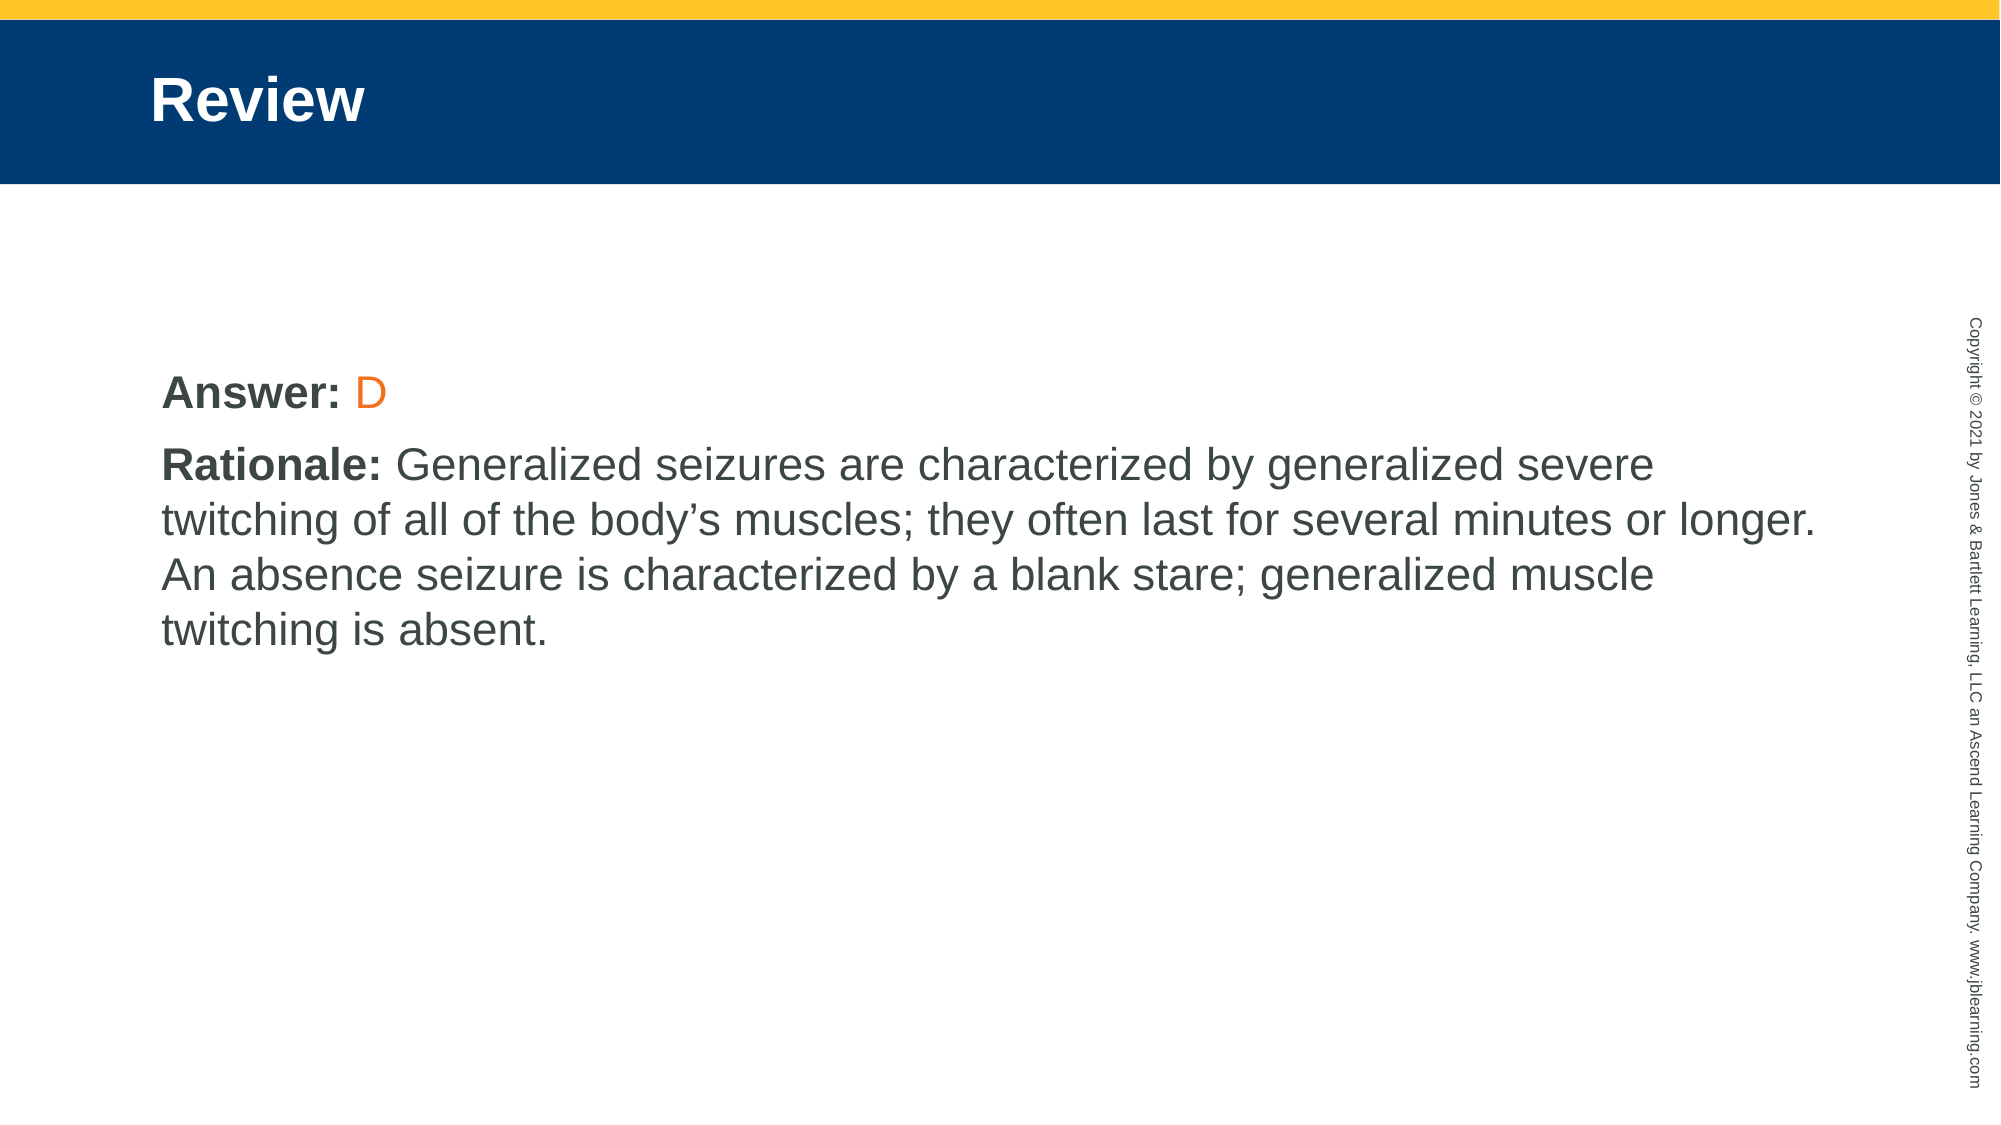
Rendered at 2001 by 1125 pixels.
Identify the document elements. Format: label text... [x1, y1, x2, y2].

title Review [0, 19, 2000, 185]
list Answer: D Rationale: Generalized seizures are characterized by generalized severe twitching of all of the body’s muscles; they often last for several minutes or longer. An absence seizure is characterized by a blank stare; generalized muscle twitching is absent. [146, 361, 1859, 1016]
